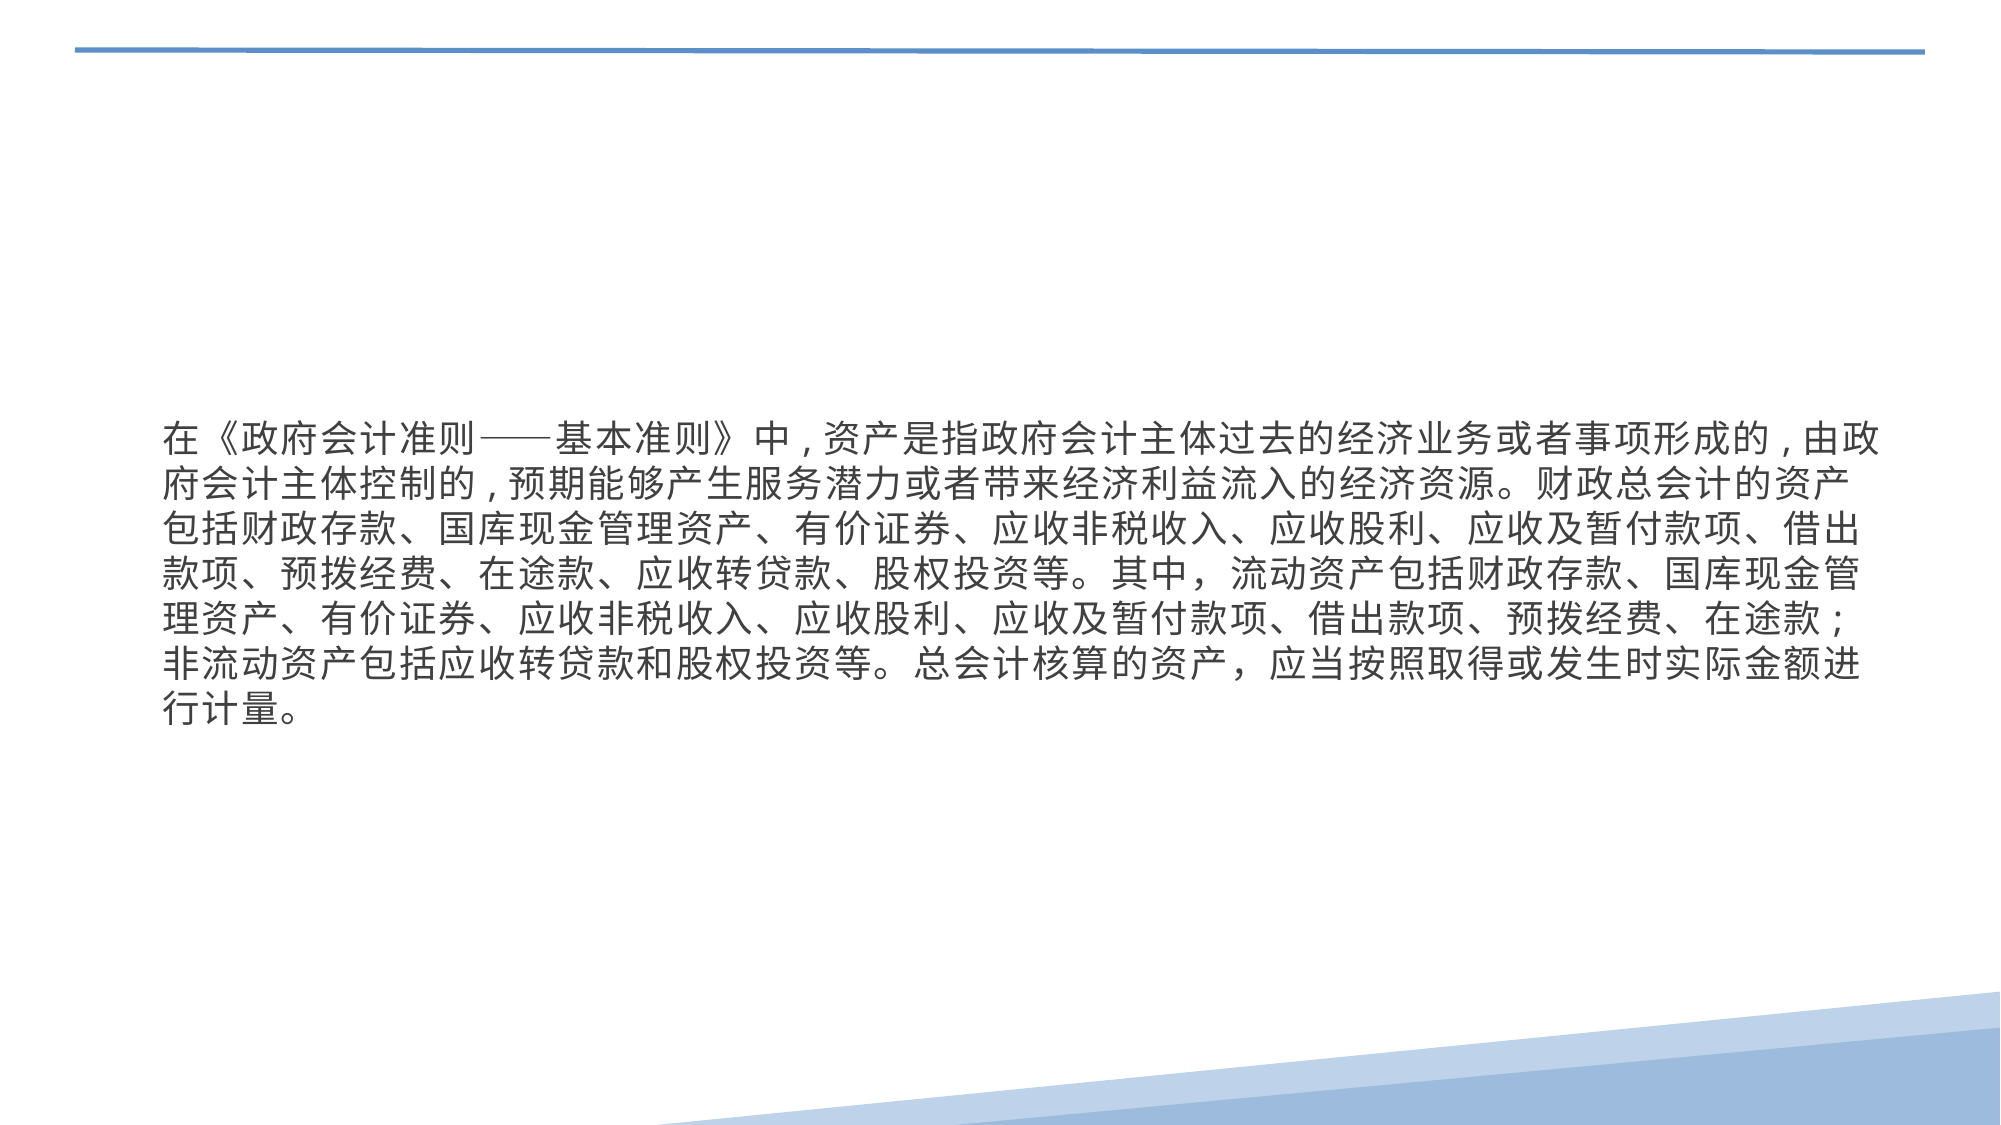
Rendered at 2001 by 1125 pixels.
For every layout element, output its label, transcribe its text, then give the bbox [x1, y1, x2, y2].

text_box 在《政府会计准则——基本准则》中,资产是指政府会计主体过去的经济业务或者事项形成的,由政府会计主体控制的,预期能够产生服务潜力或者带来经济利益流入的经济资源。财政总会计的资产包括财政存款、国库现金管理资产、有价证券、应收非税收入、应收股利、应收及暂付款项、借出款项、预拨经费、在途款、应收转贷款、股权投资等。其中，流动资产包括财政存款、国库现金管理资产、有价证券、应收非税收入、应收股利、应收及暂付款项、借出款项、预拨经费、在途款;非流动资产包括应收转贷款和股权投资等。总会计核算的资产，应当按照取得或发生时实际金额进行计量。 [151, 172, 1899, 1028]
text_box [656, 991, 2000, 1125]
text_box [74, 49, 1925, 53]
